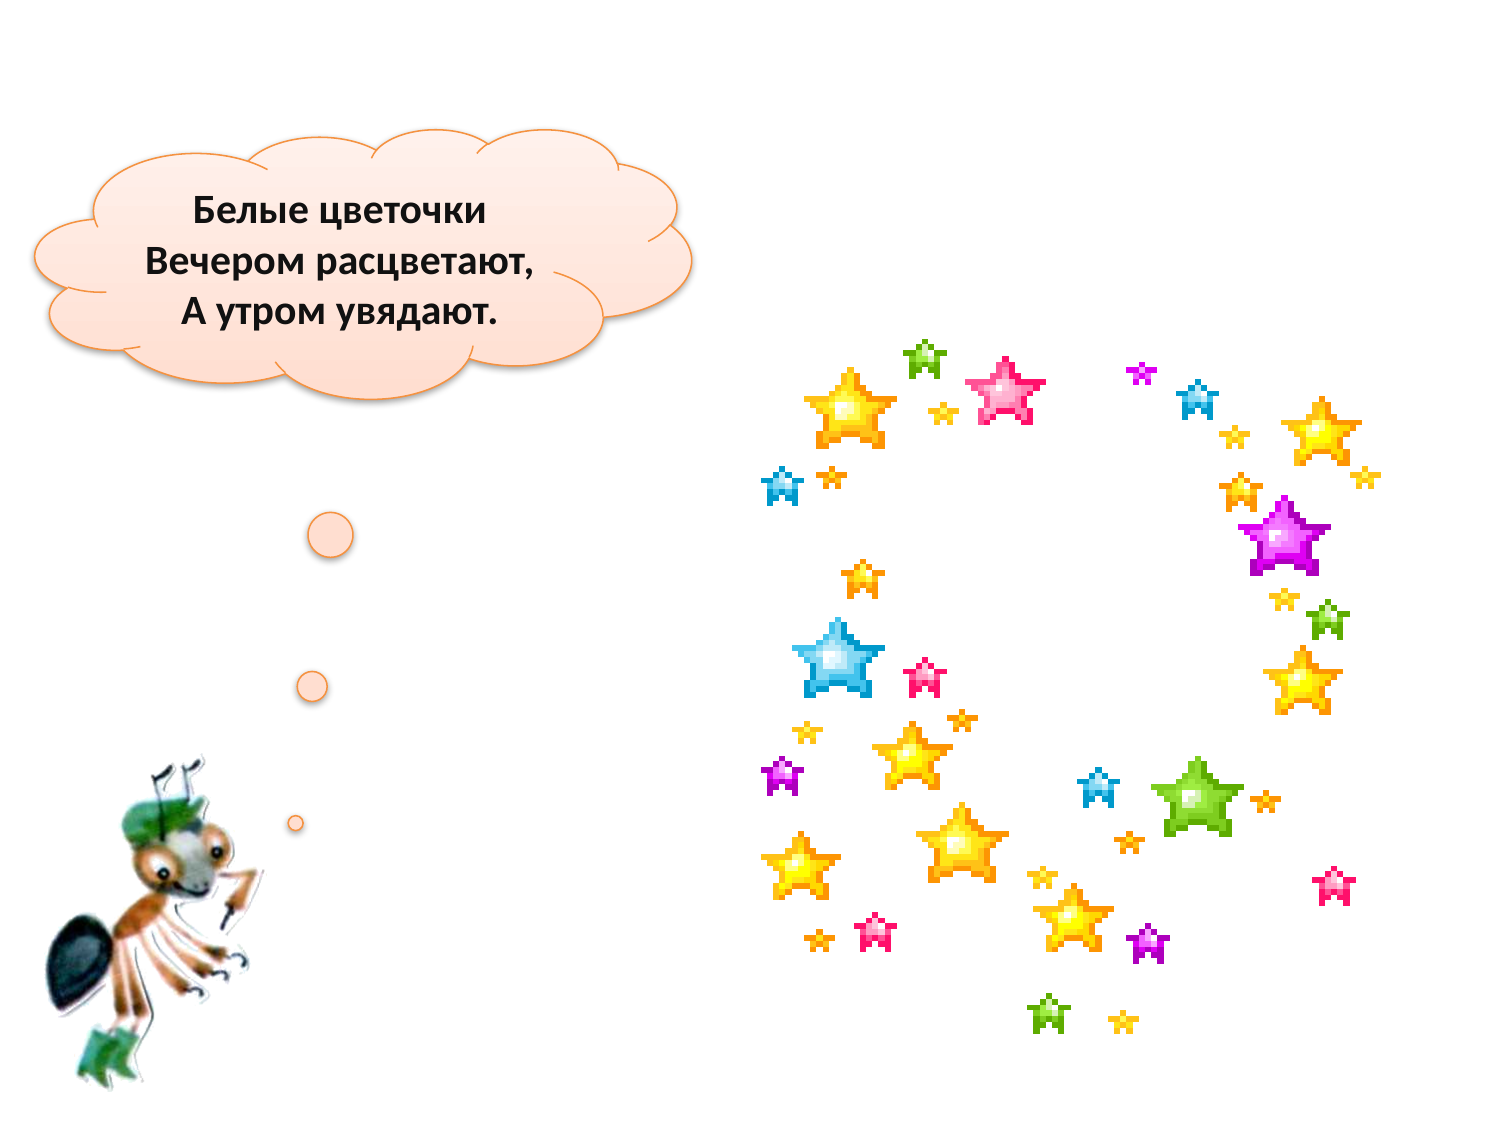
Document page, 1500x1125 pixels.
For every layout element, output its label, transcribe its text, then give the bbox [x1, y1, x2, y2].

text_box Белые цветочки Вечером расцветают, А утром увядают. [33, 128, 693, 401]
text_box Белые цветочки Вечером расцветают, А утром увядают. [296, 670, 328, 703]
text_box Белые цветочки Вечером расцветают, А утром увядают. [307, 511, 354, 559]
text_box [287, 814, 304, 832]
picture [761, 339, 1381, 1034]
picture [34, 749, 267, 1102]
